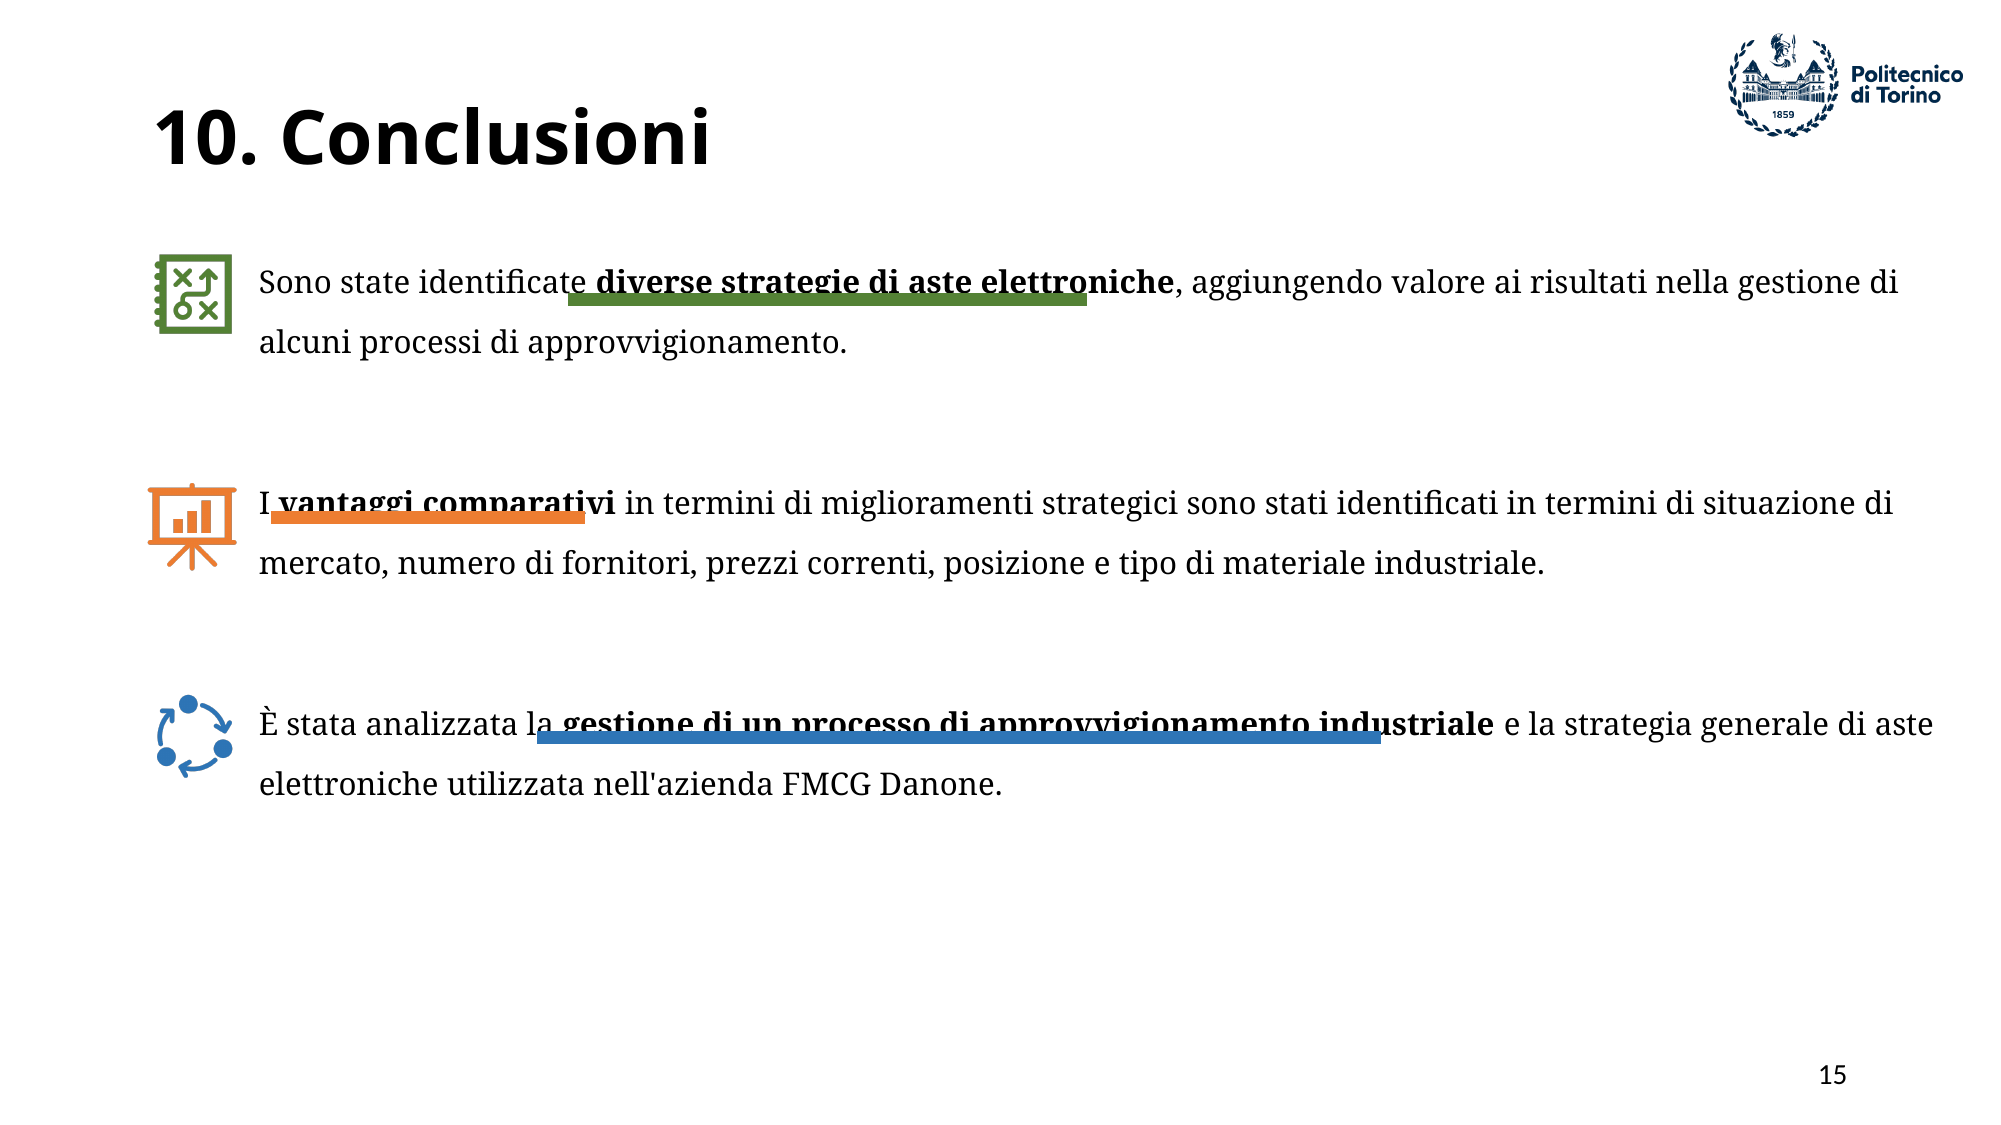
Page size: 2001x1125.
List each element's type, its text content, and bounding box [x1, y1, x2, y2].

picture [1725, 31, 1966, 139]
title 10. Conclusioni [137, 31, 1863, 238]
list Sono state identificate diverse strategie di aste elettroniche, aggiungendo valore ai risultati nella gestione di alcuni processi di approvvigionamento. I vantaggi comparativi in termini di miglioramenti strategici sono stati identificati in termini di situazione di mercato, numero di fornitori, prezzi correnti, posizione e tipo di materiale industriale. È stata analizzata la gestione di un processo di approvvigionamento industriale e la strategia generale di aste elettroniche utilizzata nell'azienda FMCG Danone. [243, 231, 1969, 975]
picture [136, 470, 248, 582]
picture [136, 679, 248, 792]
picture [136, 238, 248, 350]
slide_number 15 [1412, 1042, 1863, 1103]
